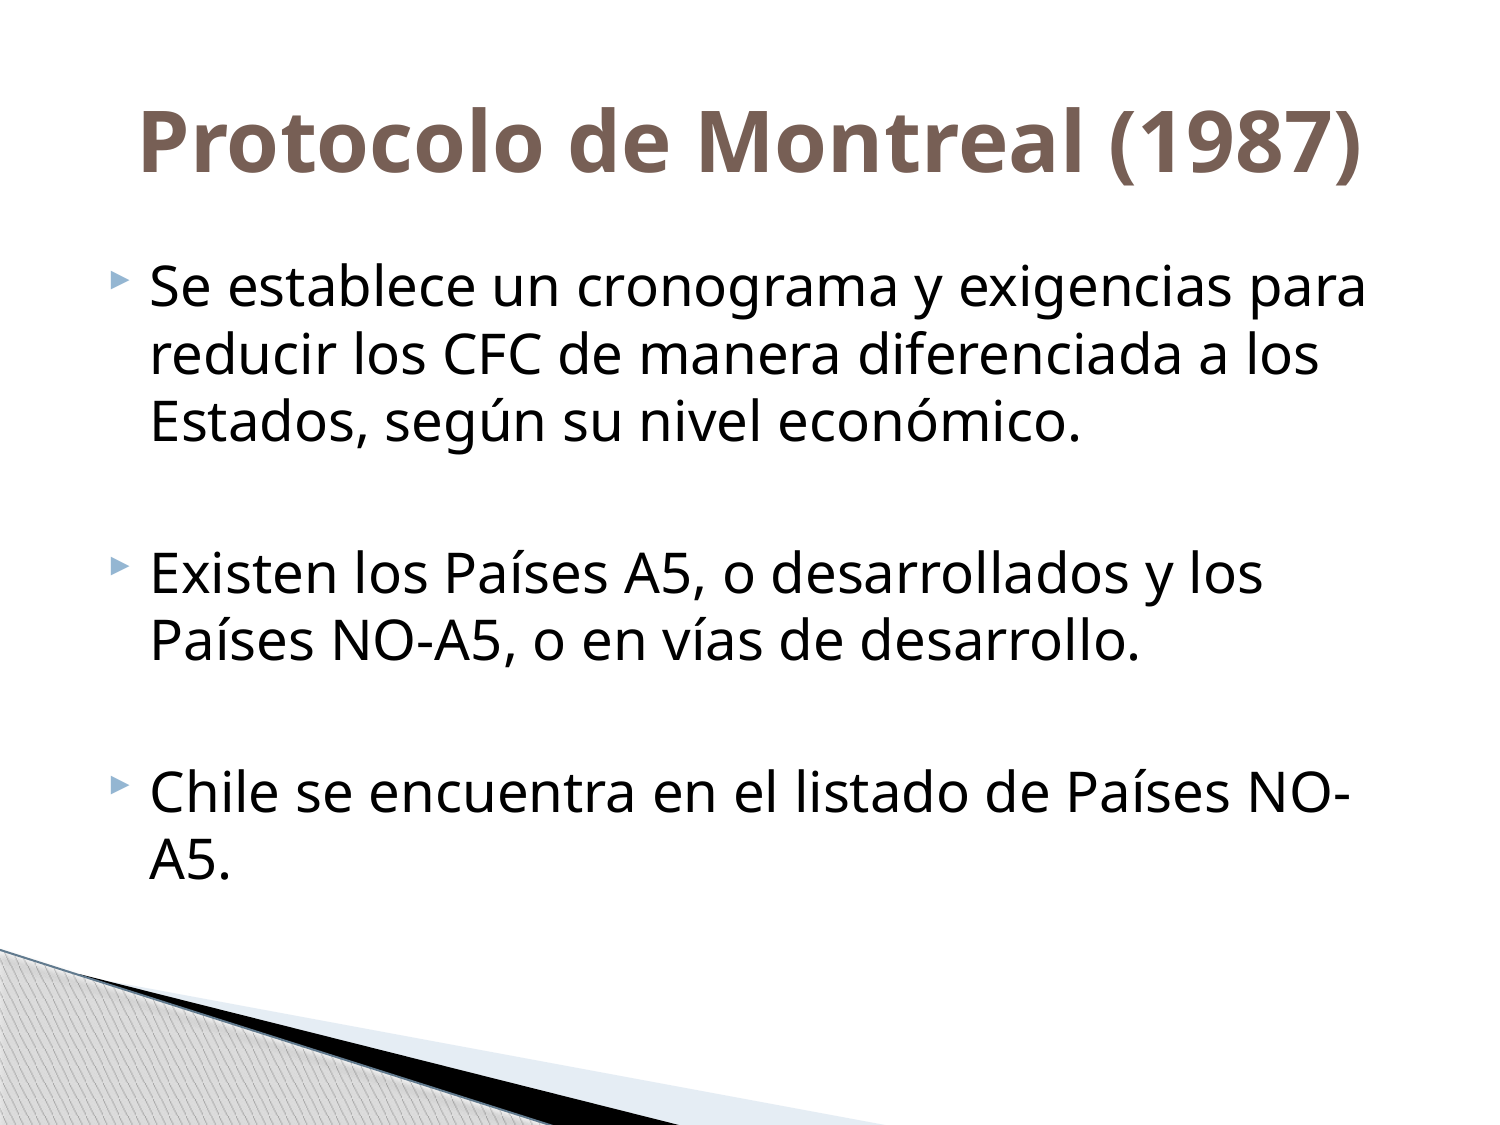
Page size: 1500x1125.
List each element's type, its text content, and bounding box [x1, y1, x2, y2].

title Protocolo de Montreal (1987) [75, 45, 1425, 233]
list Se establece un cronograma y exigencias para reducir los CFC de manera diferenciada a los Estados, según su nivel económico. Existen los Países A5, o desarrollados y los Países NO-A5, o en vías de desarrollo. Chile se encuentra en el listado de Países NO-A5. [75, 243, 1425, 986]
